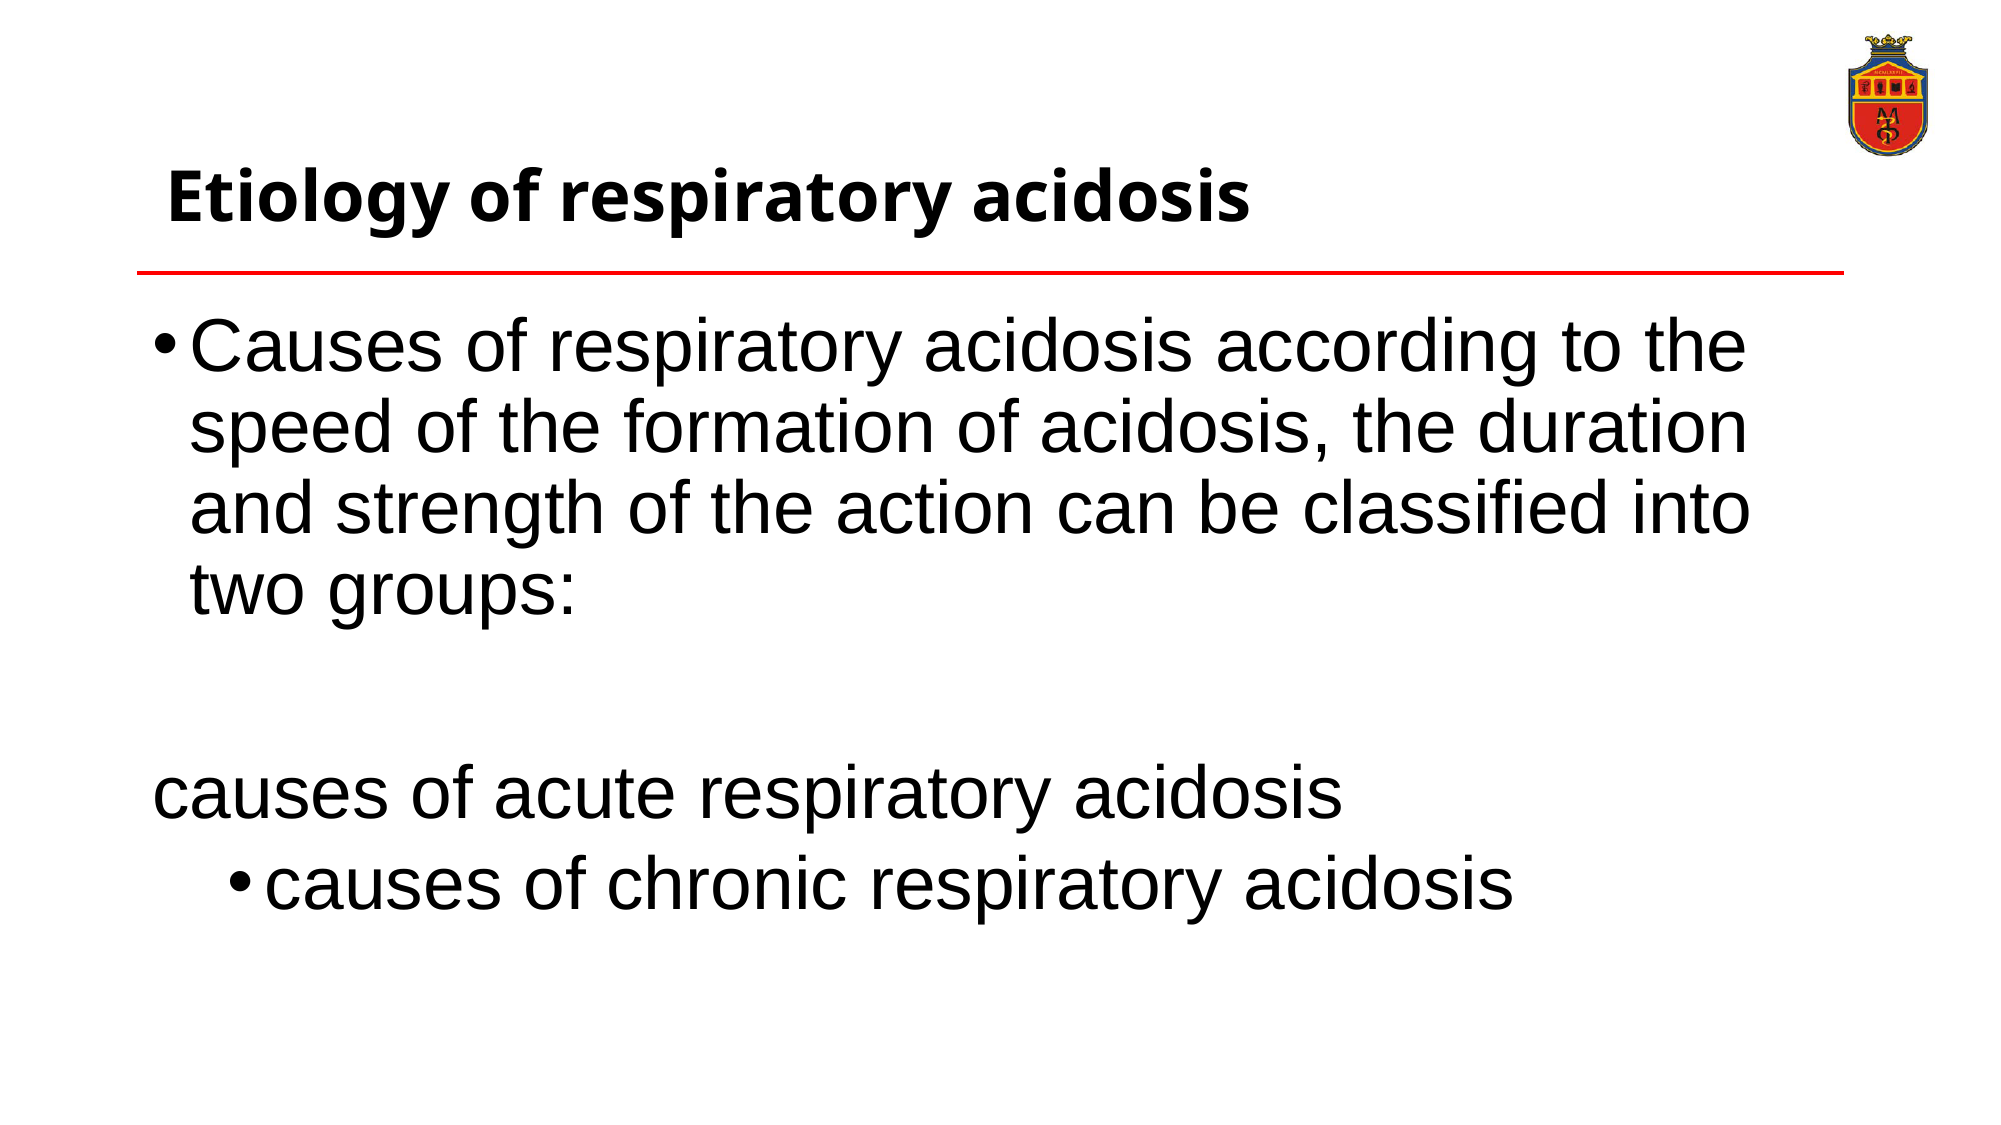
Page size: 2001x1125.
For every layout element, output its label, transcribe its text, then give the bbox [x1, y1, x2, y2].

title Etiology of respiratory acidosis [150, 143, 1850, 244]
list Causes of respiratory acidosis according to the speed of the formation of acidosis, the duration and strength of the action can be classified into two groups: causes of acute respiratory acidosis causes of chronic respiratory acidosis [137, 299, 1863, 1014]
picture [1794, 16, 1969, 189]
